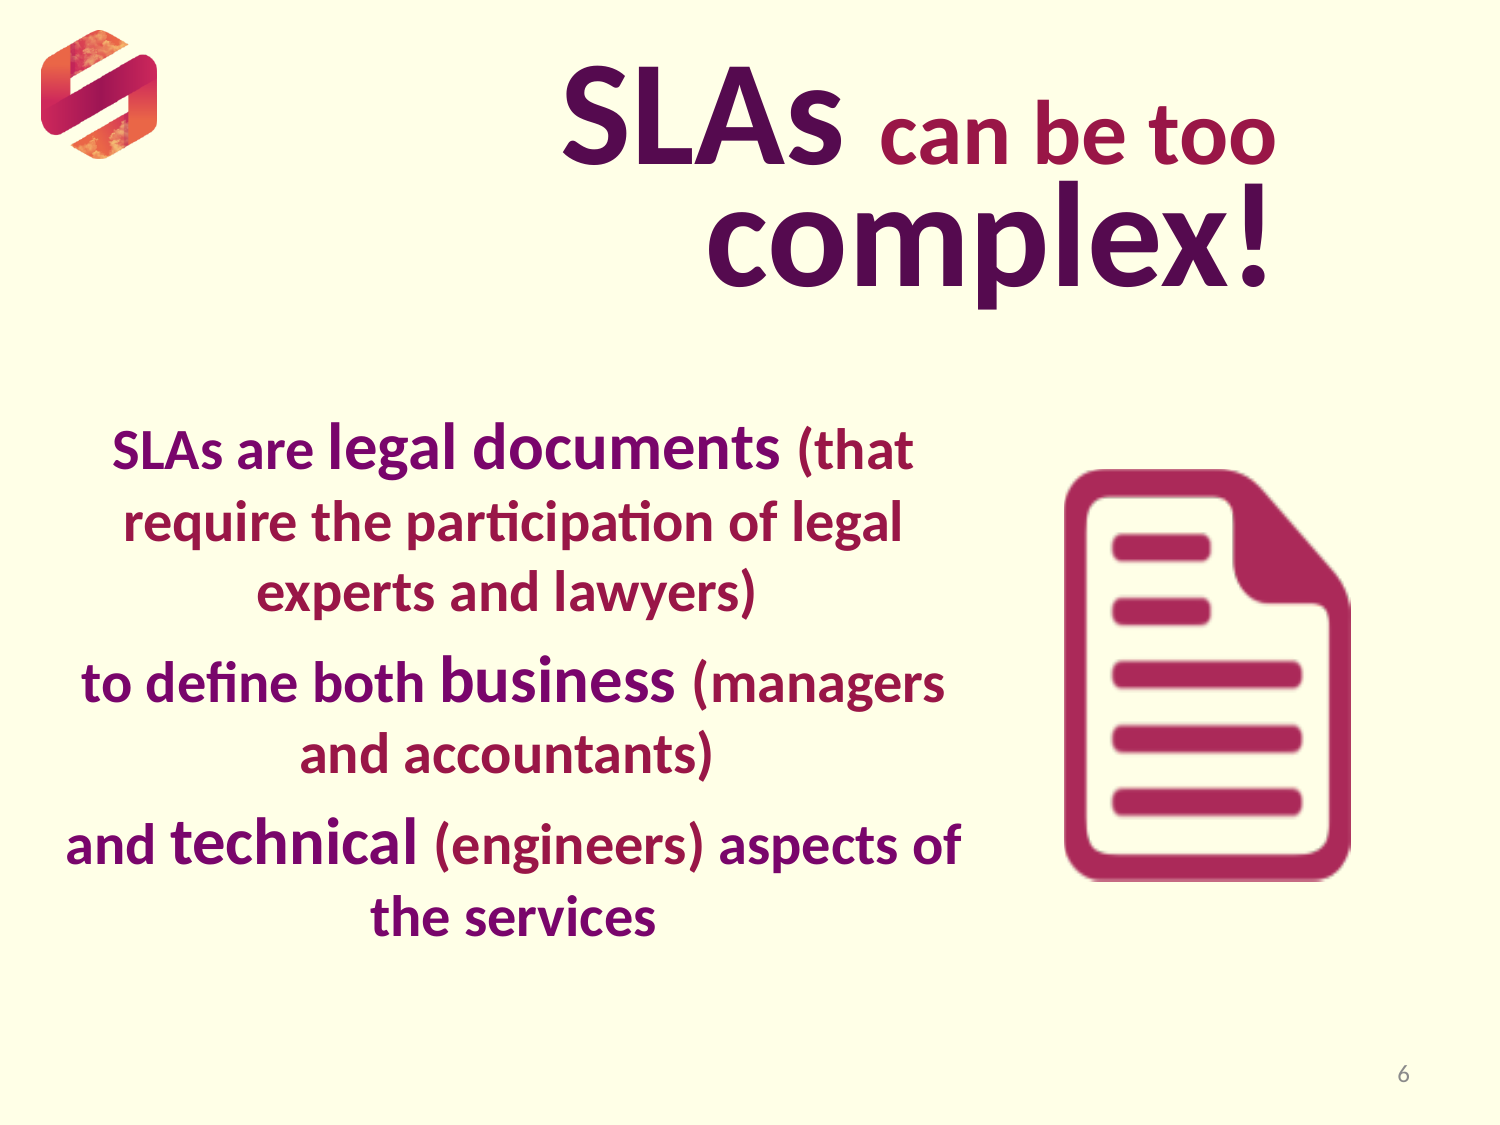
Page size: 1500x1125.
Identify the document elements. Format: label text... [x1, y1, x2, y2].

text_box complex! [312, 129, 1294, 324]
picture [41, 30, 157, 159]
picture [1064, 469, 1351, 882]
slide_number 6 [1074, 1042, 1425, 1103]
text_box SLAs are legal documents (that require the participation of legal experts and lawyers) to define both business (managers and accountants) and technical (engineers) aspects of the services [41, 395, 987, 982]
text_box SLAs can be too [312, 7, 1294, 129]
